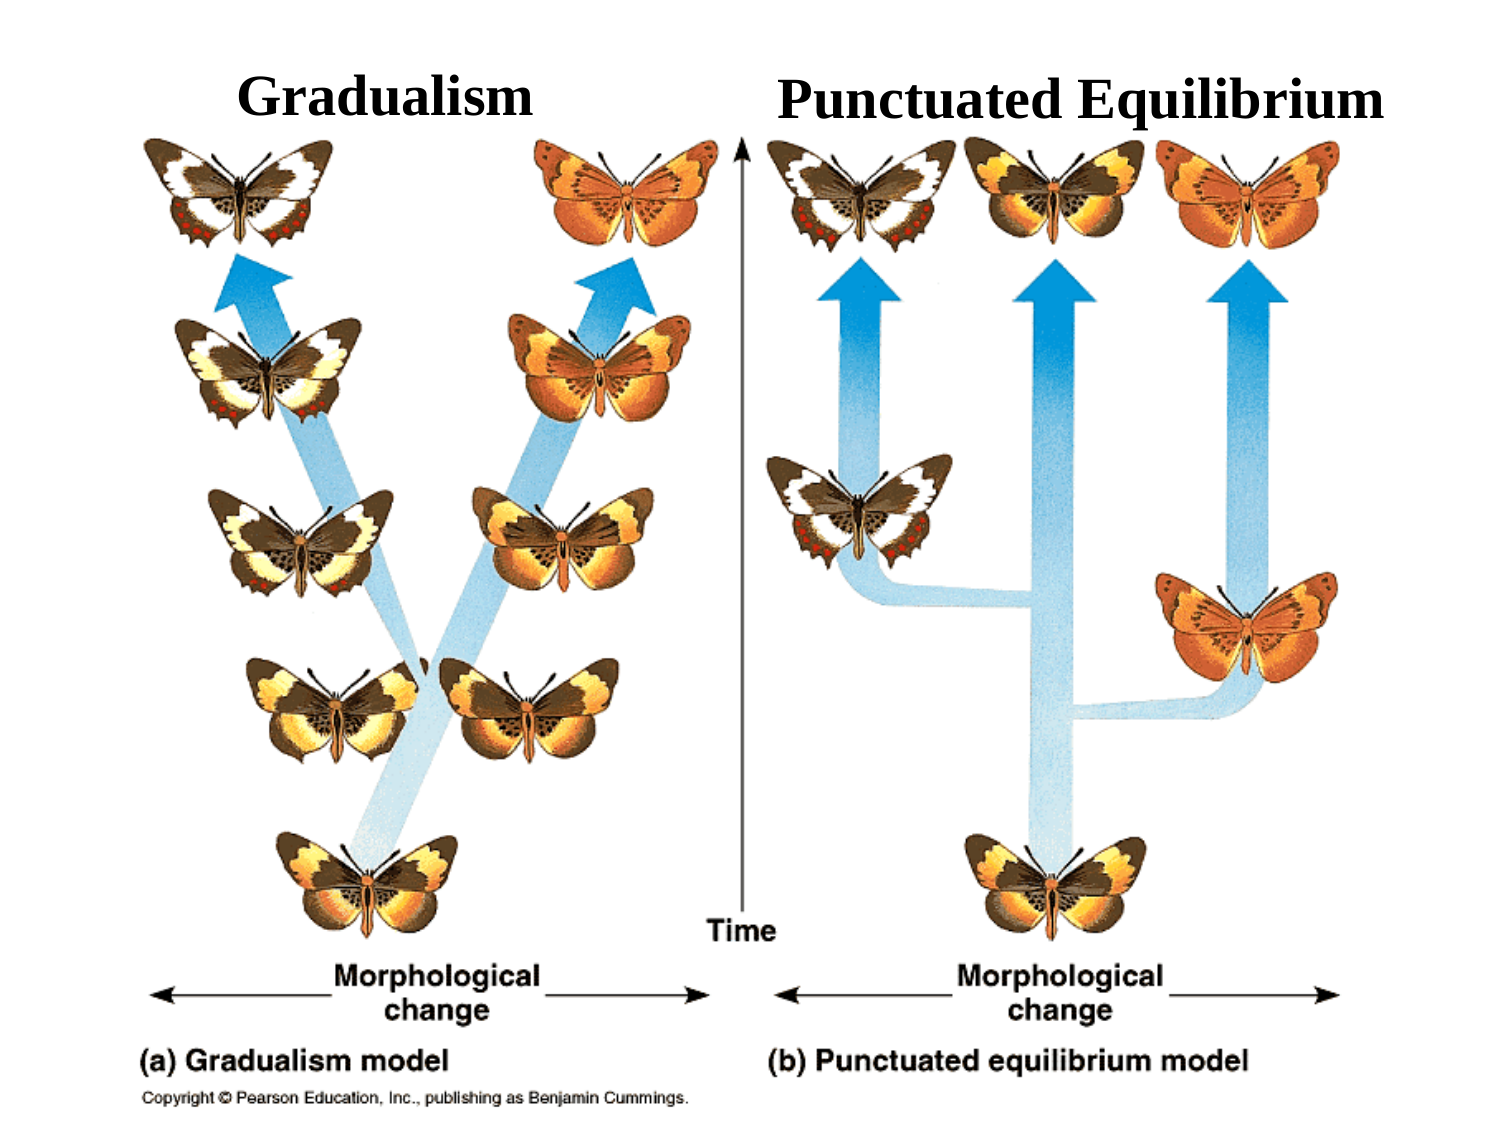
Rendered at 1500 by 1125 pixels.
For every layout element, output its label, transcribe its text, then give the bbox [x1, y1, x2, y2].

text_box Punctuated Equilibrium [763, 52, 1401, 138]
text_box Gradualism [221, 50, 550, 123]
picture [129, 124, 1363, 1117]
